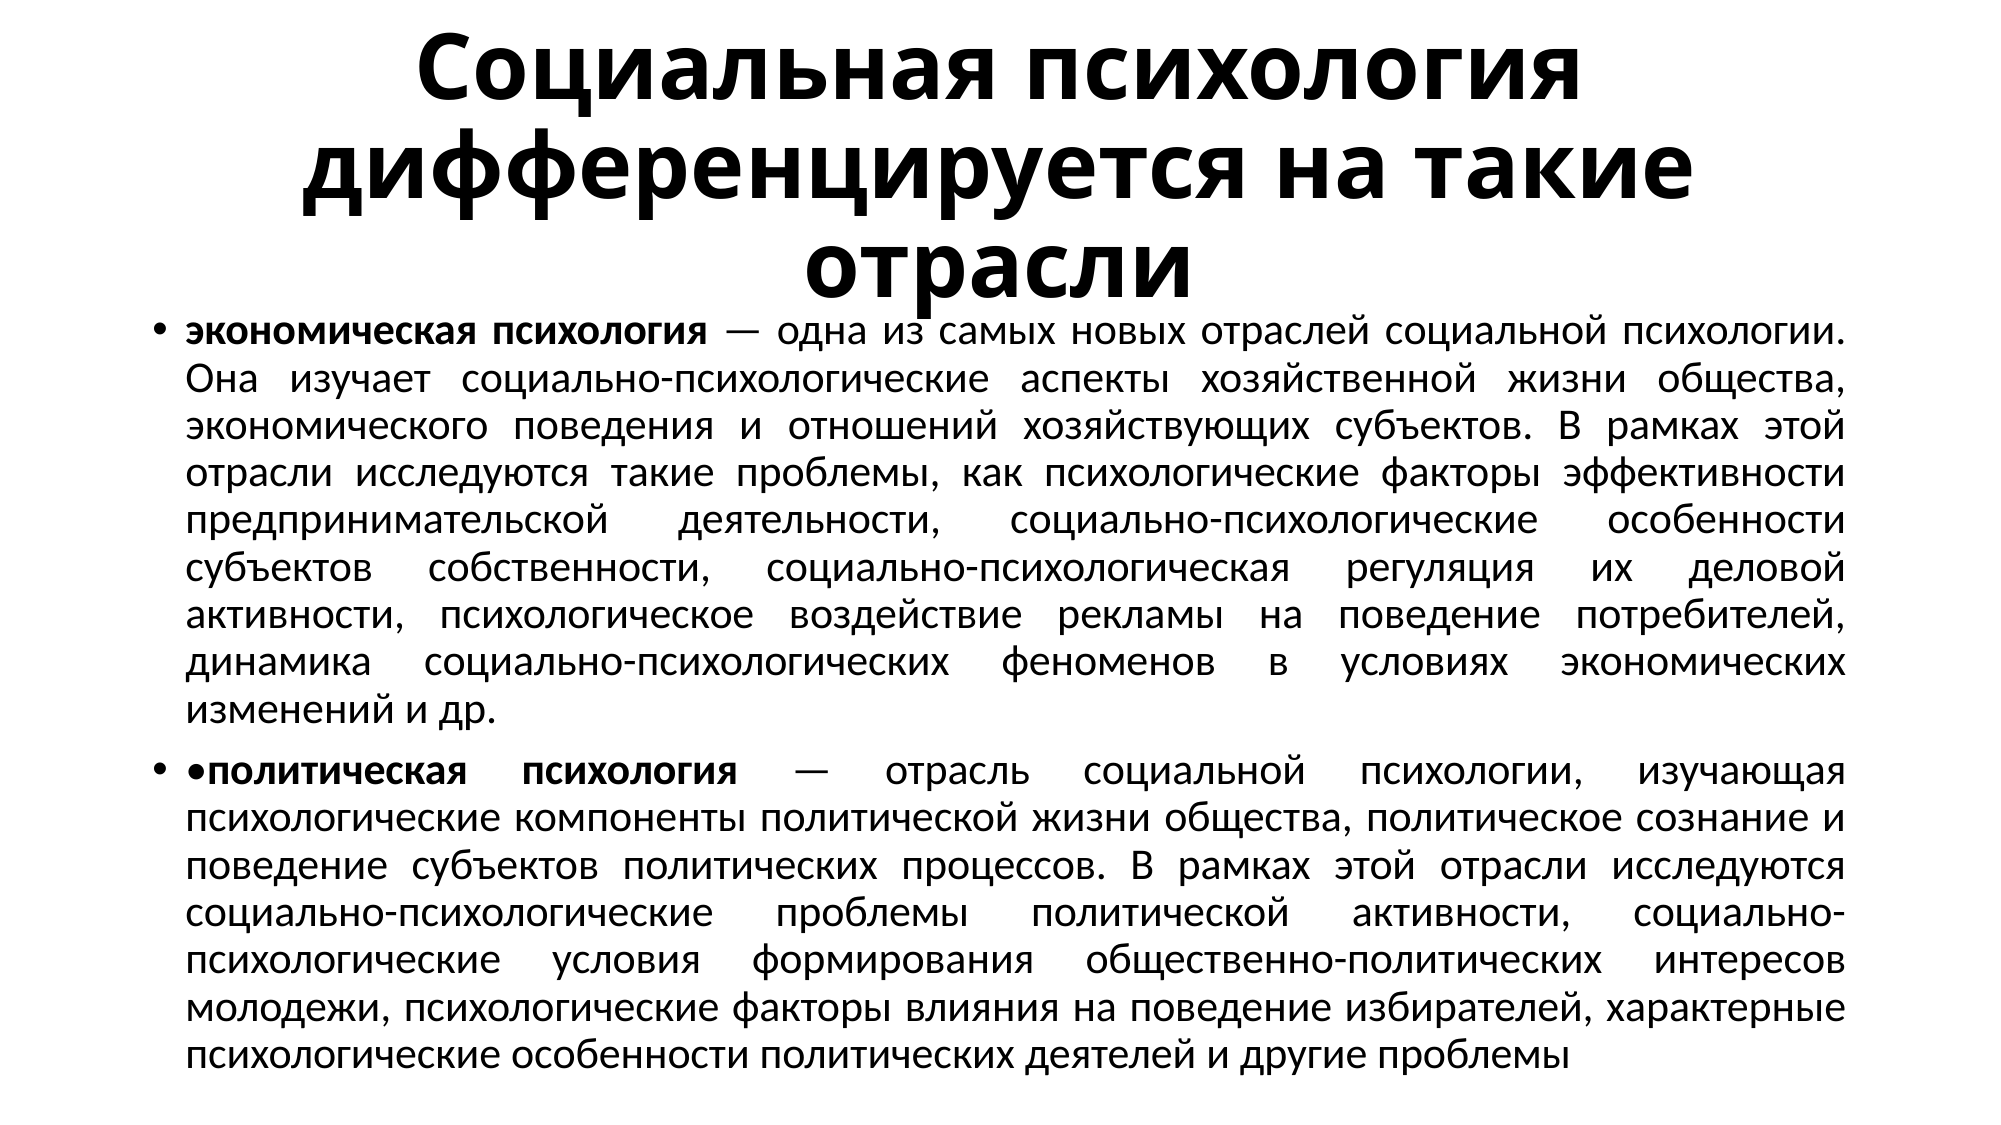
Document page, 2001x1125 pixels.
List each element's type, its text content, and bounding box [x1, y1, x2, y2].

title Социальная психология дифференцируется на такие отрасли [137, 59, 1863, 278]
list экономическая психология — одна из самых новых отраслей социальной психологии. Она изучает социально-психологические аспекты хозяйственной жизни общества, экономического поведения и отношений хозяйствующих субъектов. В рамках этой отрасли исследуются такие проблемы, как психологические факторы эффективности предпринимательской деятельности, социально-психологические особенности субъектов собственности, социально-психологическая регуляция их деловой активности, психологическое воздействие рекламы на поведение потребителей, динамика социально-психологических феноменов в условиях экономических изменений и др. •политическая психология — отрасль социальной психологии, изучающая психологические компоненты политической жизни общества, политическое сознание и поведение субъектов политических процессов. В рамках этой отрасли исследуются социально-психологические проблемы политической активности, социально-психологические условия формирования общественно-политических интересов молодежи, психологические факторы влияния на поведение избирателей, характерные психологические особенности политических деятелей и другие проблемы [137, 299, 1863, 1125]
